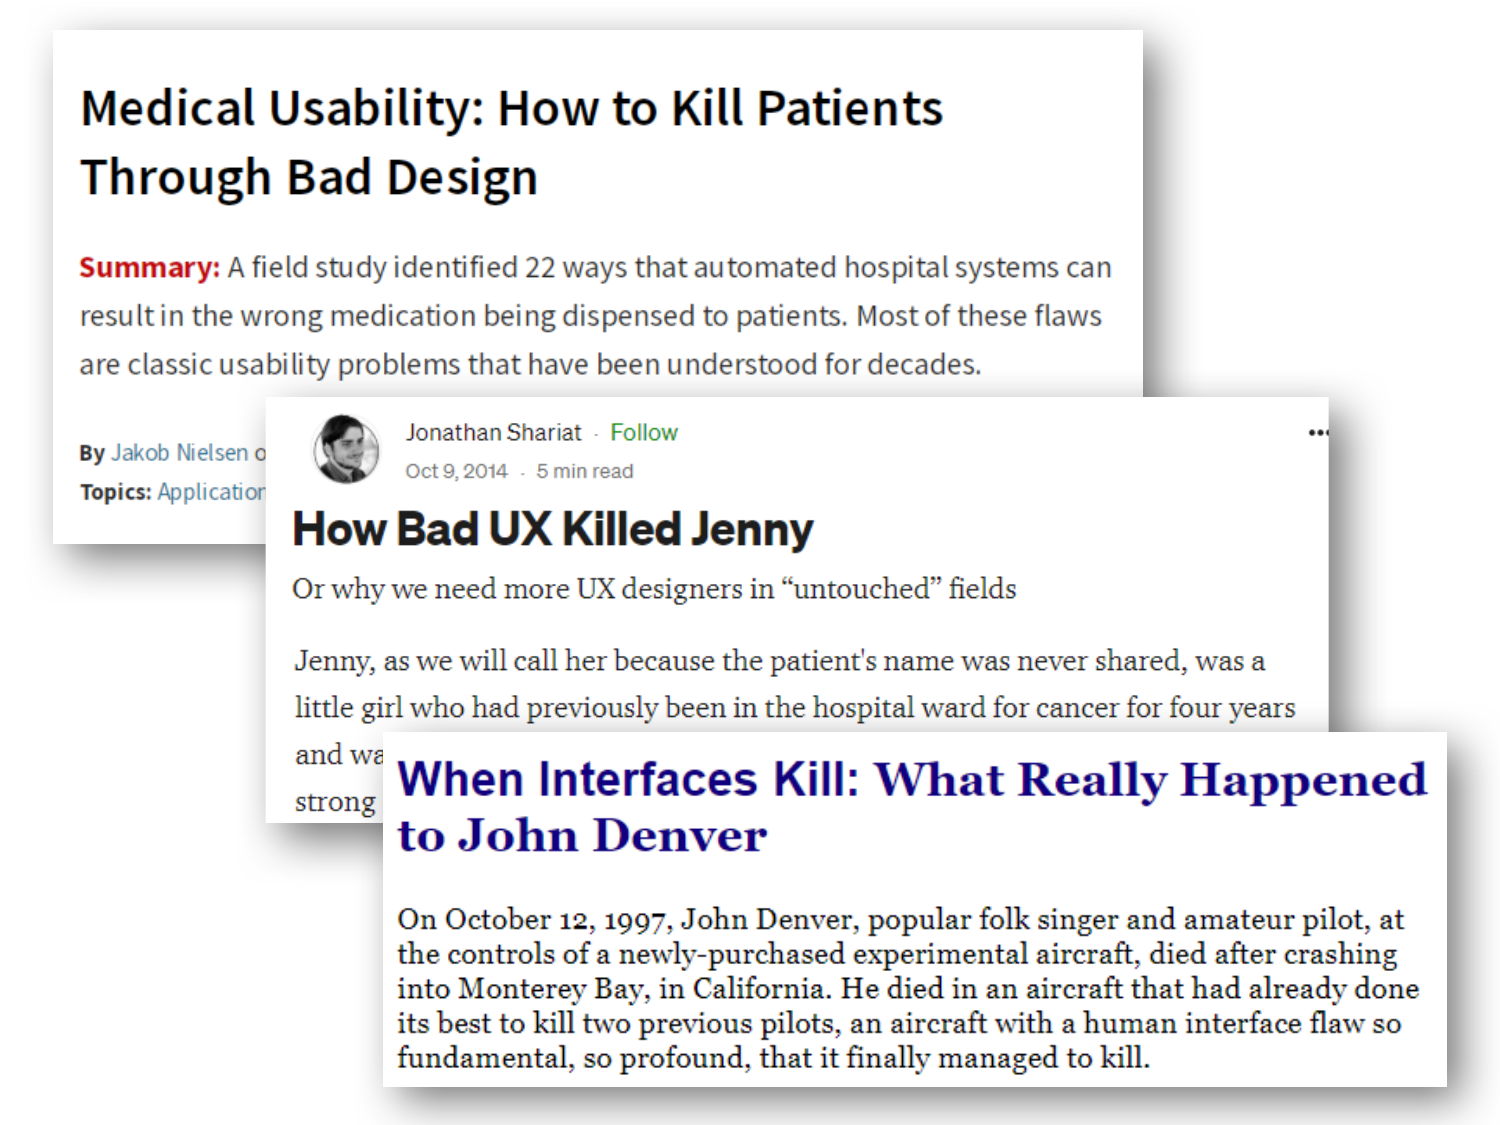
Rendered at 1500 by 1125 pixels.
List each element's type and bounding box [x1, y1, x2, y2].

picture [53, 30, 1447, 1087]
